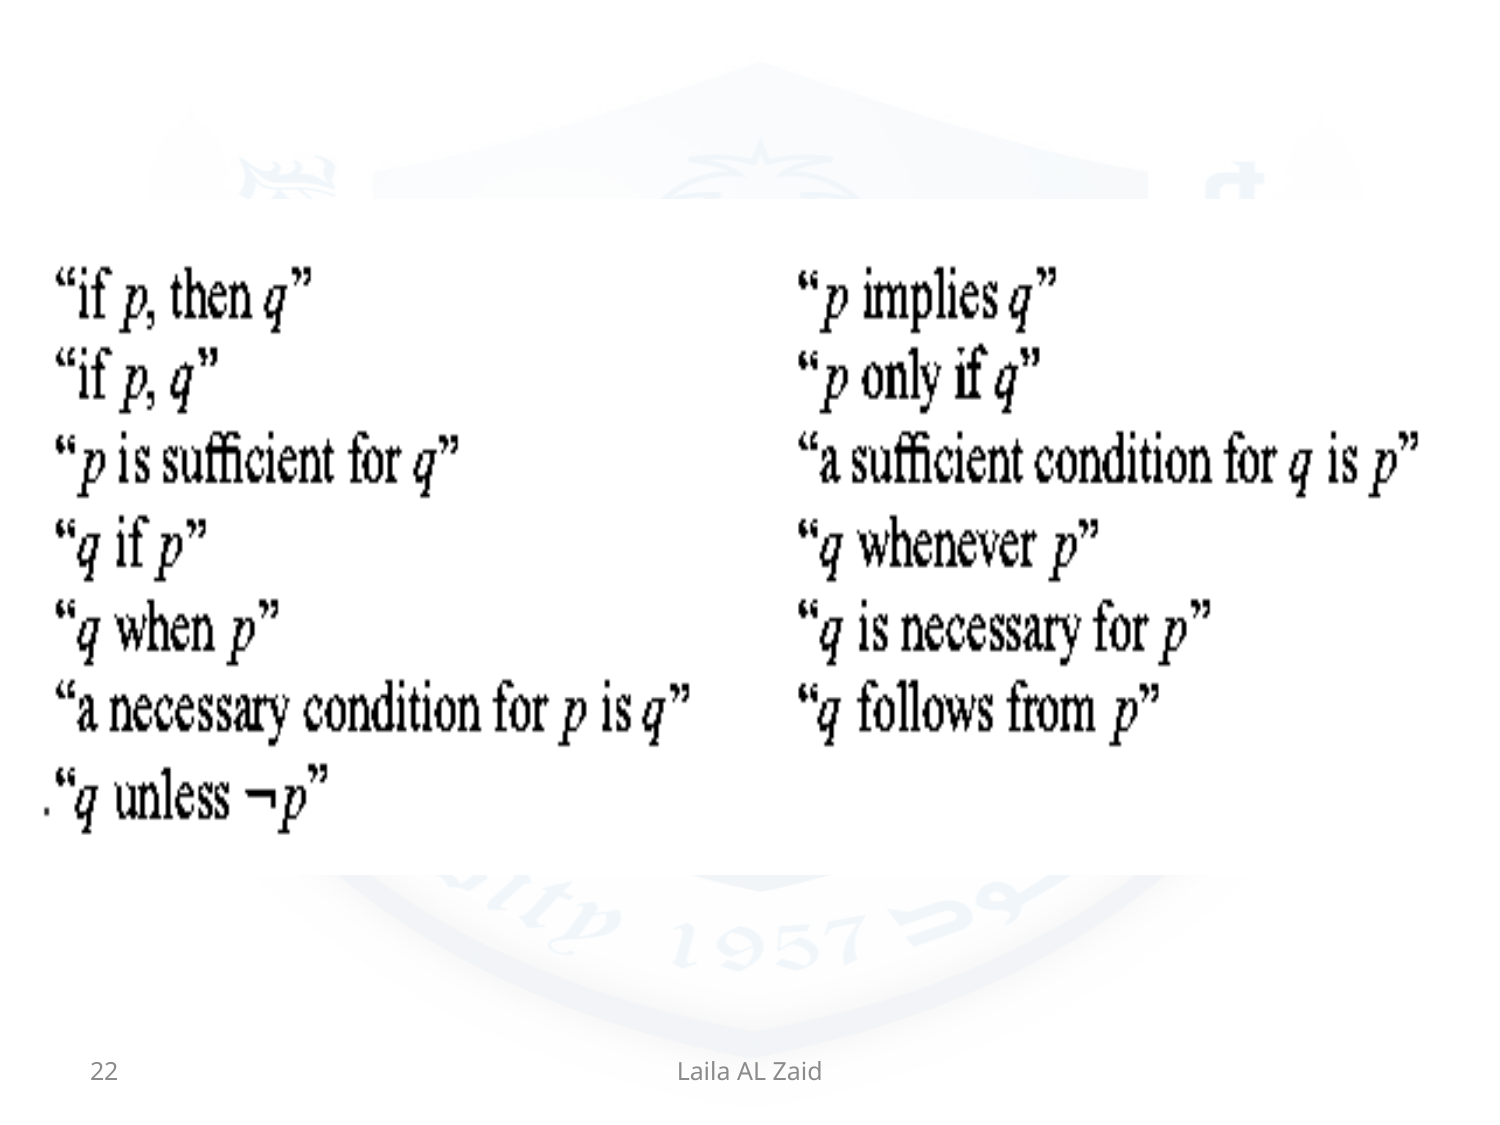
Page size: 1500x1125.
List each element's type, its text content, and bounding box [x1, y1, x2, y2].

footer Laila AL Zaid [512, 1042, 988, 1103]
slide_number 22 [75, 1042, 425, 1103]
picture [2, 199, 1500, 876]
